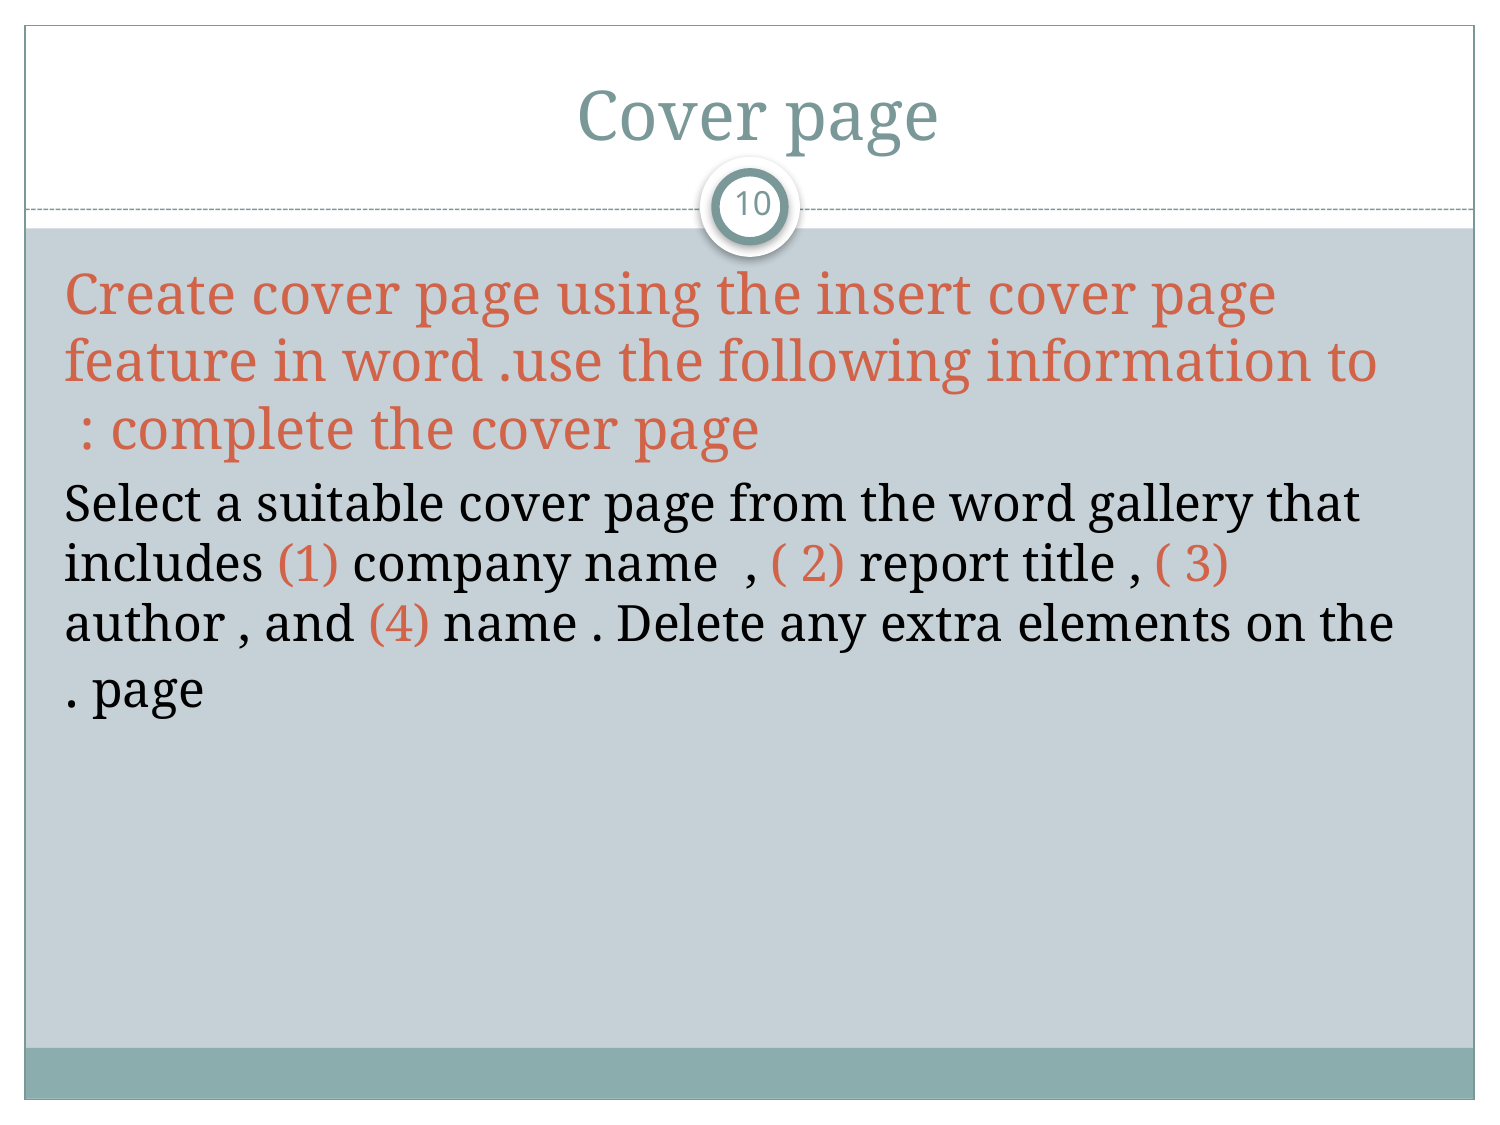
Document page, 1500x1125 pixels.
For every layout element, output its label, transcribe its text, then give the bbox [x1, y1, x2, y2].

slide_number 10 [715, 168, 791, 241]
list Create cover page using the insert cover page feature in word .use the following information to complete the cover page : Select a suitable cover page from the word gallery that includes (1) company name , ( 2) report title , ( 3) author , and (4) name . Delete any extra elements on the page . [49, 250, 1445, 1001]
title Cover page [49, 37, 1450, 162]
